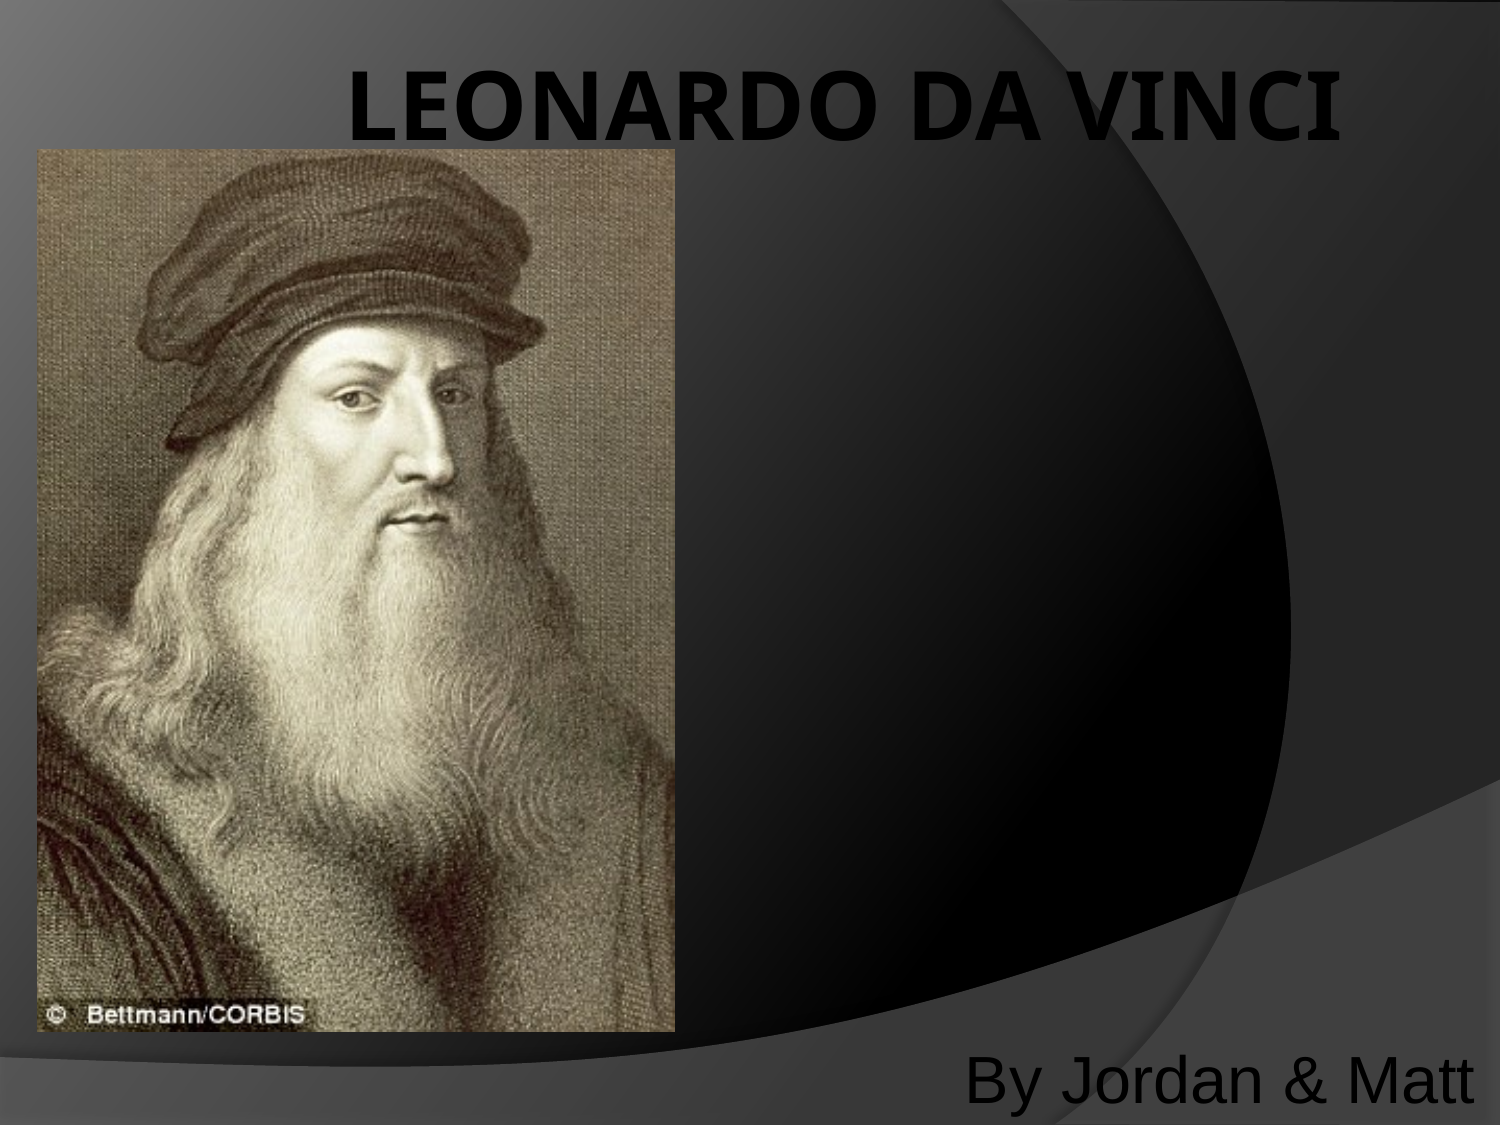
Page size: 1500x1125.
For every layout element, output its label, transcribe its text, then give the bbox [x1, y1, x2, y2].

title Leonardo Da Vinci [75, 37, 1350, 188]
text_box By Jordan & Matt [949, 1029, 1500, 1124]
picture [37, 149, 676, 1032]
